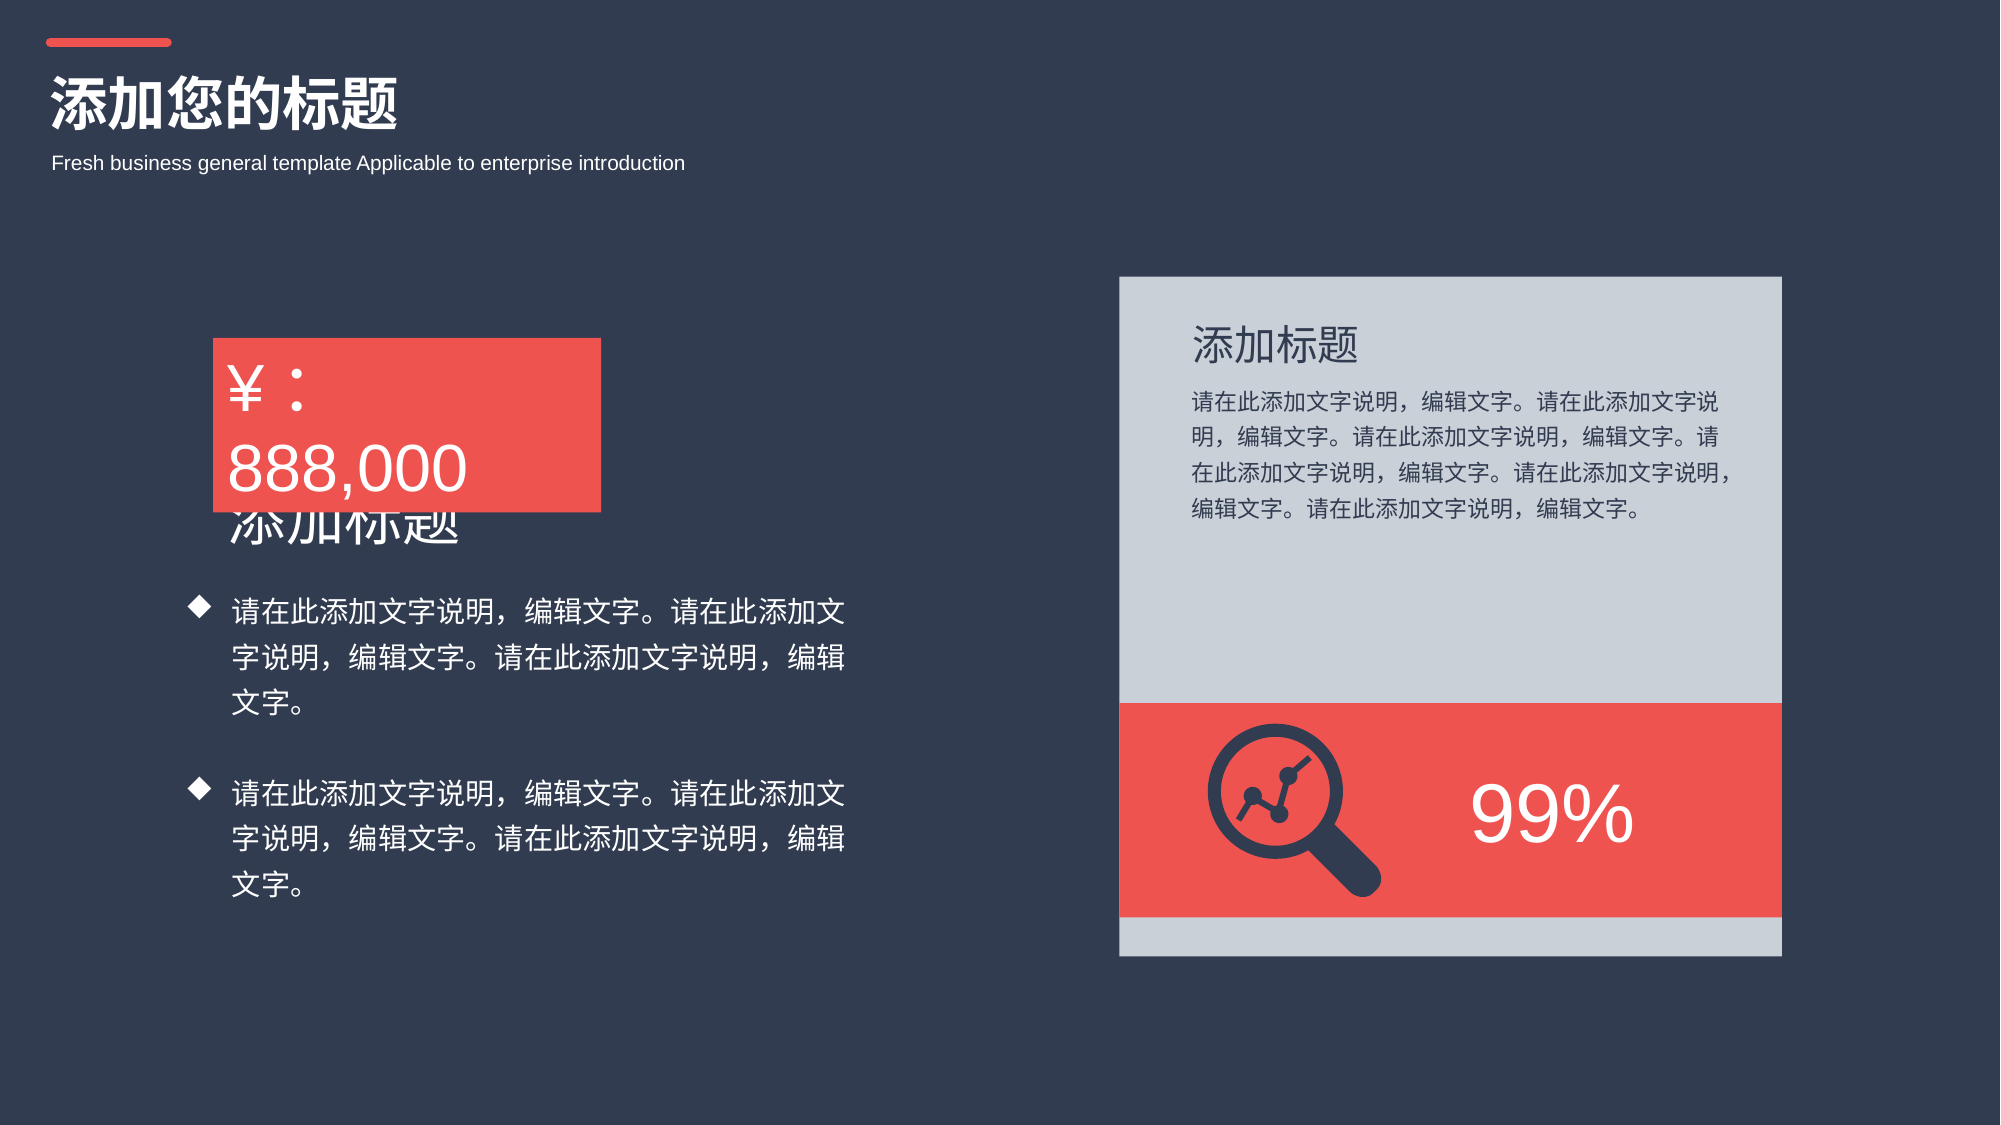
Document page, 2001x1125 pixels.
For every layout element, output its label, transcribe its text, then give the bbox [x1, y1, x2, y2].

text_box 请在此添加文字说明，编辑文字。请在此添加文字说明，编辑文字。请在此添加文字说明，编辑文字。 请在此添加文字说明，编辑文字。请在此添加文字说明，编辑文字。请在此添加文字说明，编辑文字。 [170, 575, 884, 909]
text_box [1118, 702, 1783, 919]
text_box [1118, 276, 1783, 702]
text_box [1206, 722, 1383, 899]
text_box 99% [1454, 752, 1651, 867]
text_box 添加您的标题 [34, 59, 414, 145]
text_box Fresh business general template Applicable to enterprise introduction [36, 142, 701, 182]
text_box 请在此添加文字说明，编辑文字。请在此添加文字说明，编辑文字。请在此添加文字说明，编辑文字。请在此添加文字说明，编辑文字。请在此添加文字说明，编辑文字。请在此添加文字说明，编辑文字。 [1176, 371, 1738, 530]
text_box 添加标题 [213, 513, 505, 560]
text_box [1118, 919, 1783, 957]
text_box ¥：888,000 [213, 337, 602, 513]
text_box 添加标题 [1177, 311, 1375, 376]
